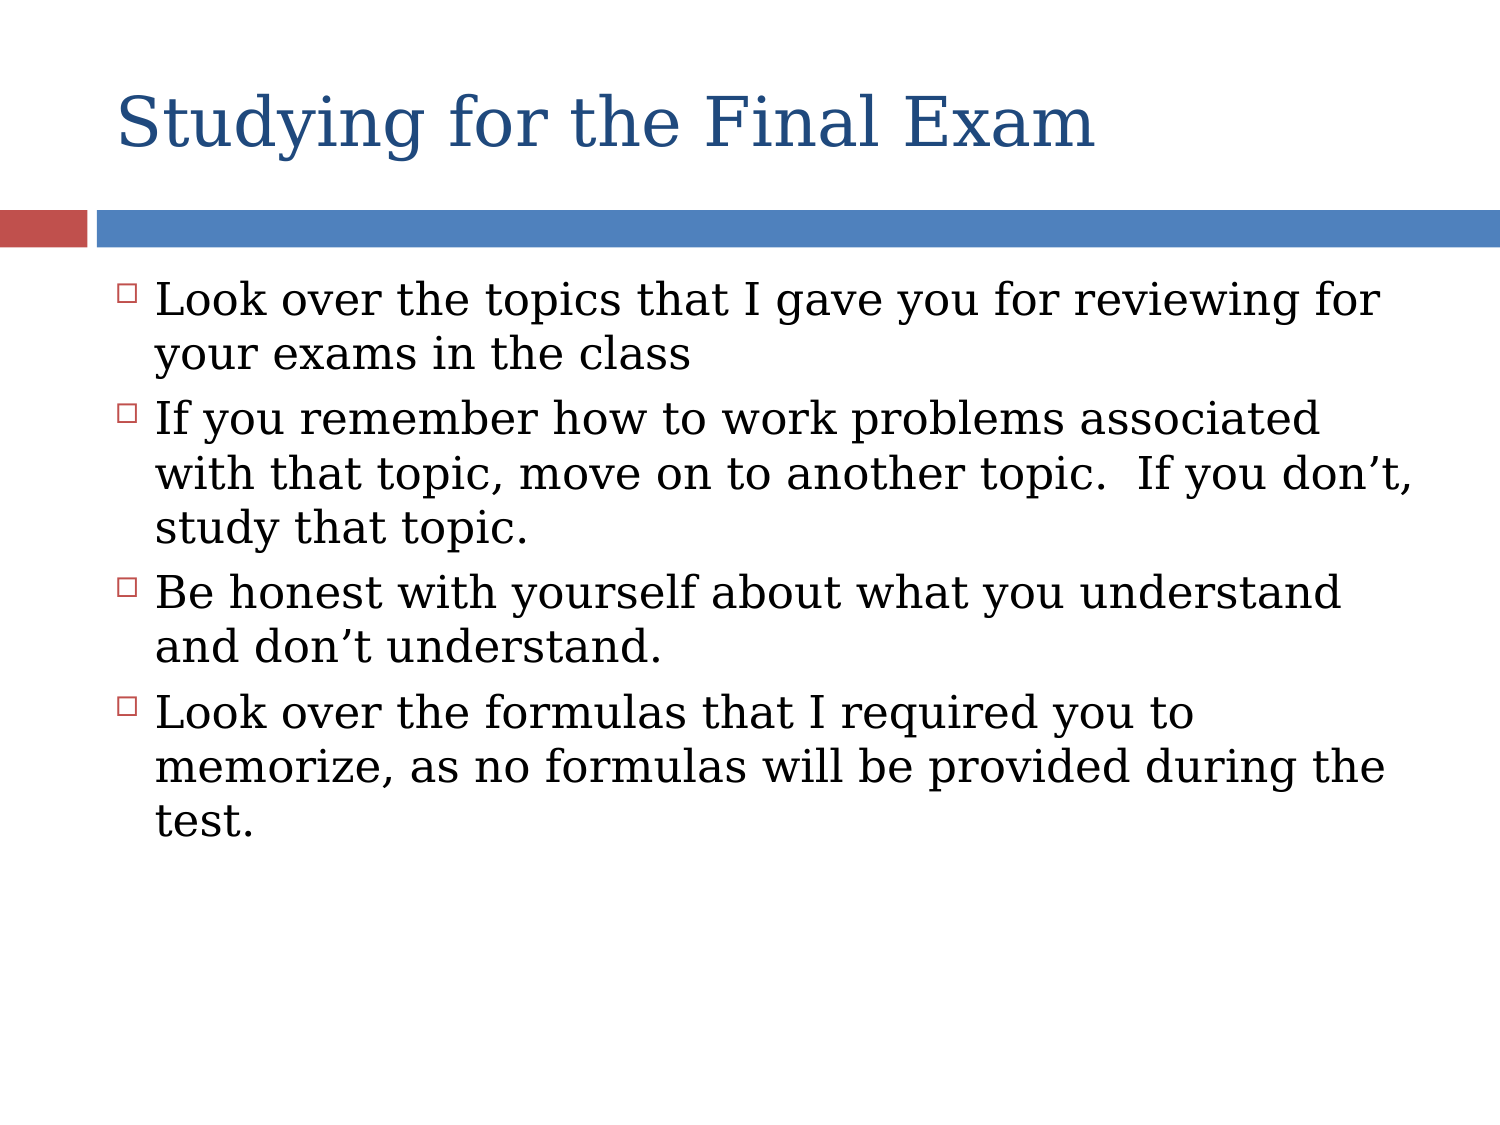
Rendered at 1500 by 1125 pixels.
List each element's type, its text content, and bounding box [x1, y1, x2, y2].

title Studying for the Final Exam [100, 37, 1438, 200]
list Look over the topics that I gave you for reviewing for your exams in the class If you remember how to work problems associated with that topic, move on to another topic. If you don’t, study that topic. Be honest with yourself about what you understand and don’t understand. Look over the formulas that I required you to memorize, as no formulas will be provided during the test. [100, 262, 1438, 1000]
